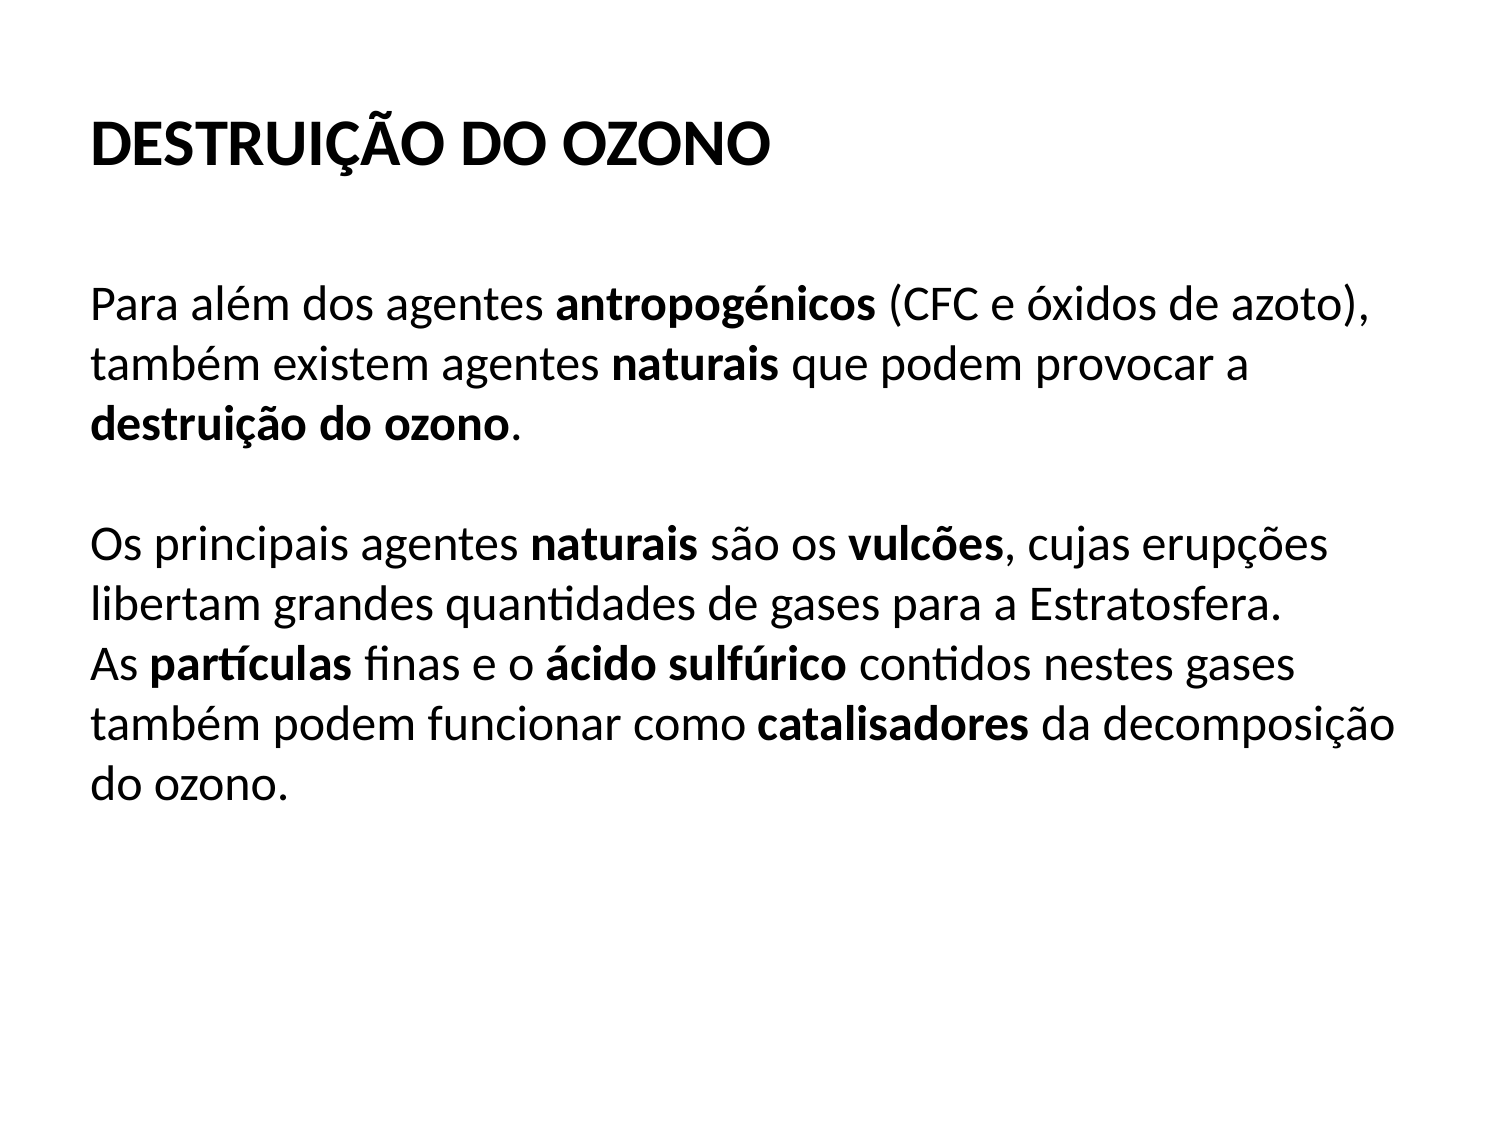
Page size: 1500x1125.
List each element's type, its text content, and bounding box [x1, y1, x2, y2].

list Para além dos agentes antropogénicos (CFC e óxidos de azoto), também existem agentes naturais que podem provocar a destruição do ozono. Os principais agentes naturais são os vulcões, cujas erupções libertam grandes quantidades de gases para a Estratosfera. As partículas finas e o ácido sulfúrico contidos nestes gases também podem funcionar como catalisadores da decomposição do ozono. [75, 262, 1425, 1005]
title DESTRUIÇÃO DO OZONO [75, 45, 1425, 233]
